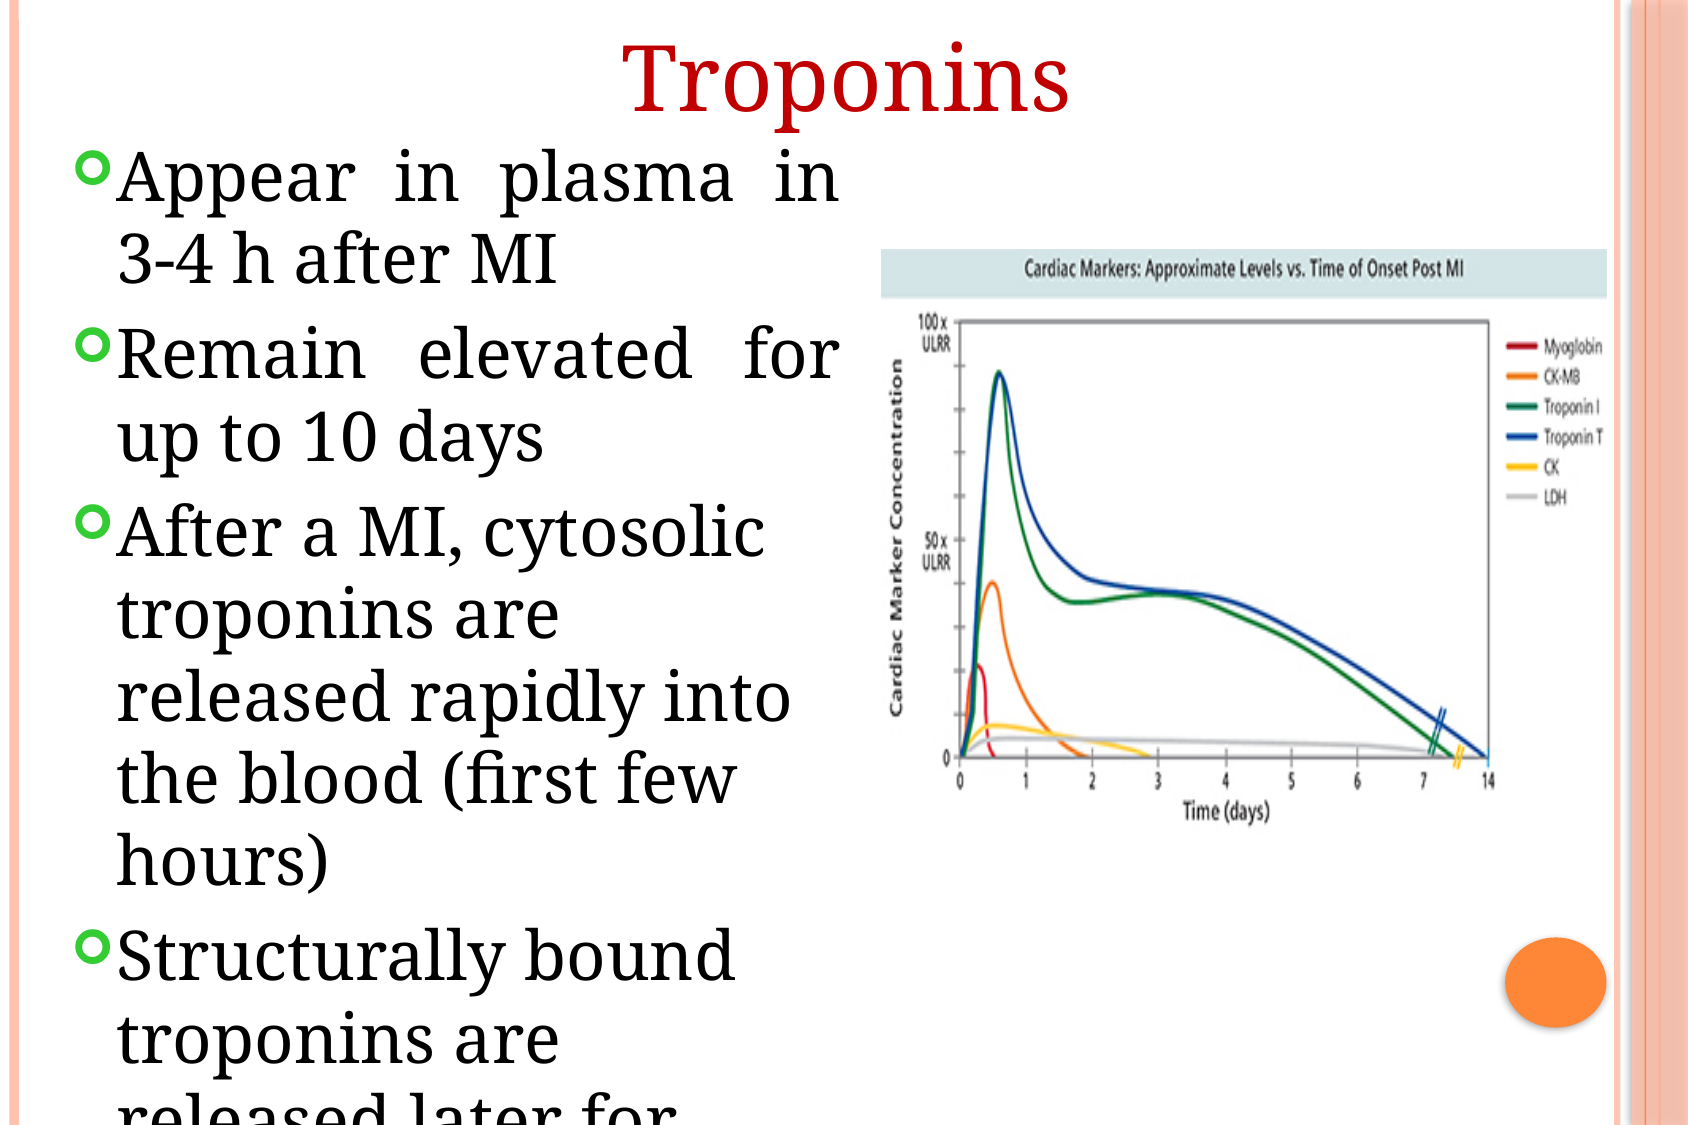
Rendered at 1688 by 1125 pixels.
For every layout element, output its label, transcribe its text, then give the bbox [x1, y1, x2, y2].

list Appear in plasma in 3-4 h after MI Remain elevated for up to 10 days After a MI, cytosolic troponins are released rapidly into the blood (first few hours) Structurally bound troponins are released later for several days [56, 125, 857, 1088]
text_box Troponins [156, 12, 1538, 138]
picture [880, 249, 1607, 837]
